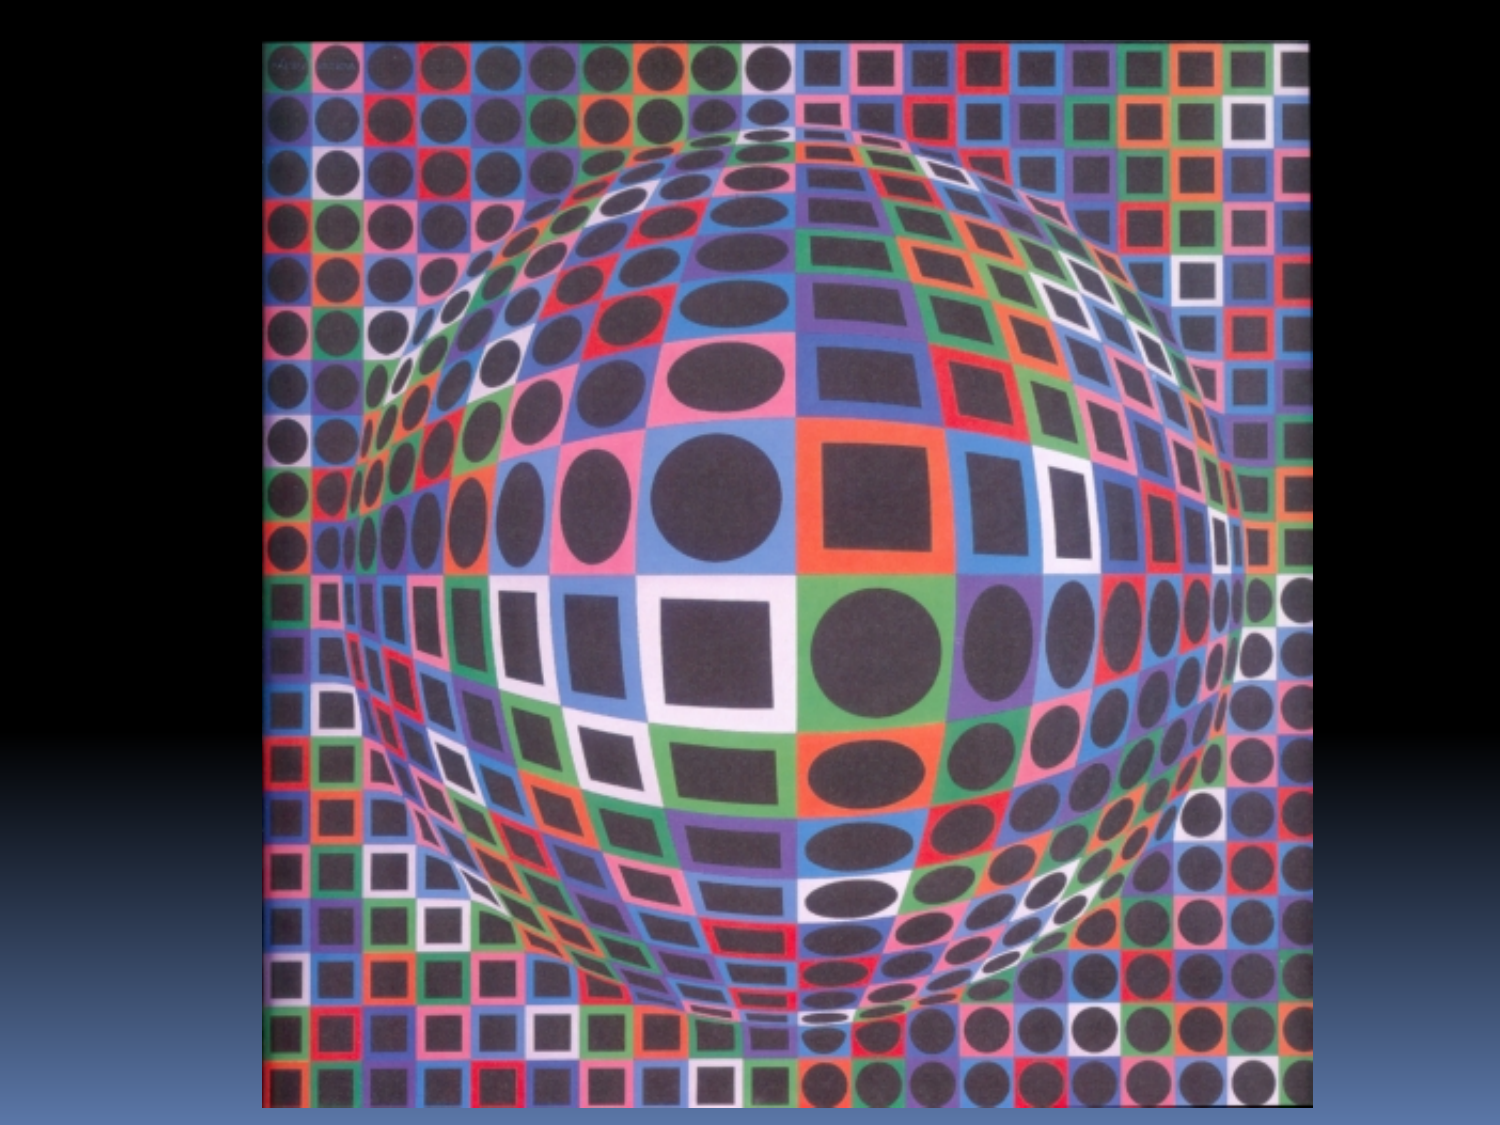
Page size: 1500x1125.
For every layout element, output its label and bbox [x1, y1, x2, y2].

picture [261, 39, 1313, 1108]
